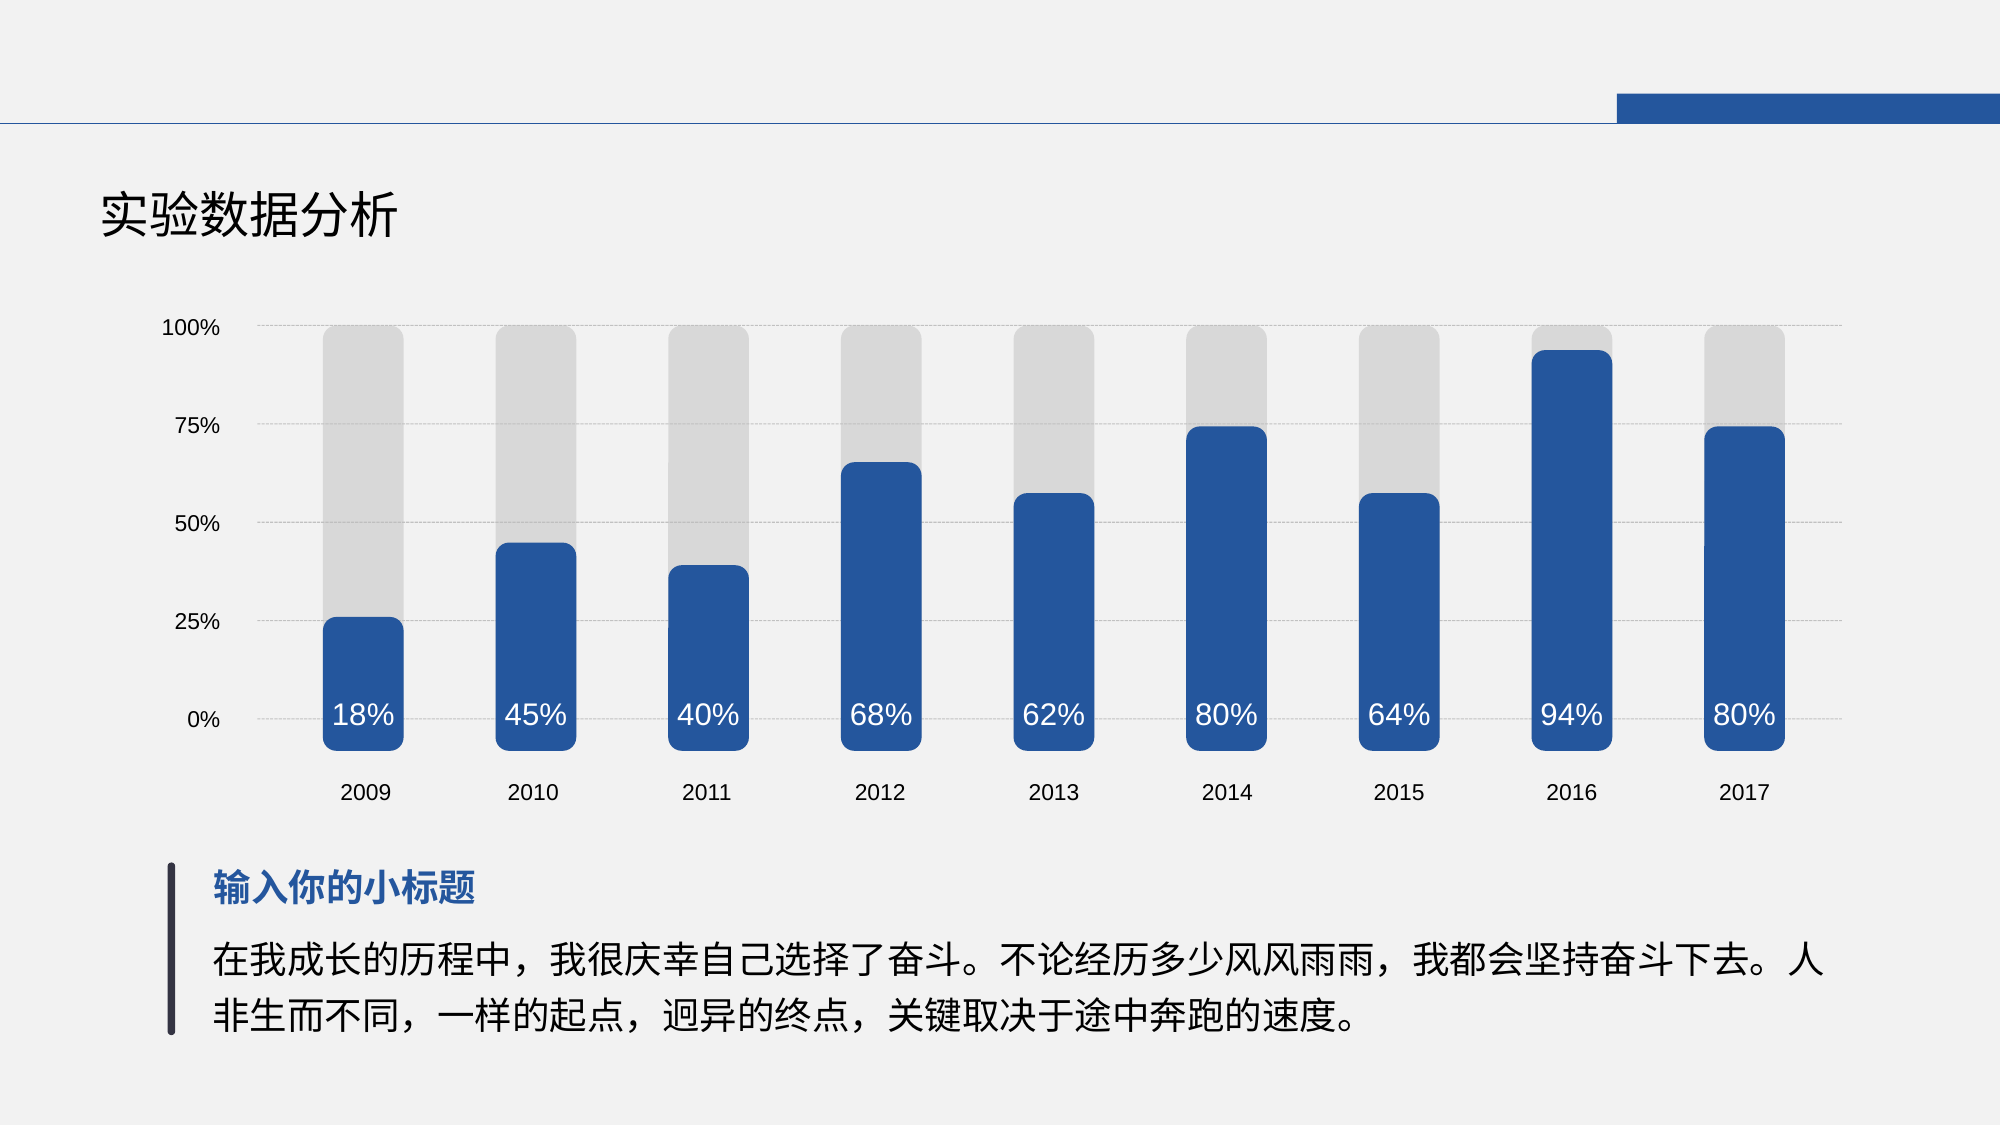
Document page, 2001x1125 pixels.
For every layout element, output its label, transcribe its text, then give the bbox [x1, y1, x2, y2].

text_box 输入你的小标题 [199, 856, 492, 917]
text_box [85, 306, 1842, 826]
text_box 实验数据分析 [84, 176, 415, 251]
text_box [167, 862, 176, 1036]
text_box 在我成长的历程中，我很庆幸自己选择了奋斗。不论经历多少风风雨雨，我都会坚持奋斗下去。人非生而不同，一样的起点，迥异的终点，关键取决于途中奔跑的速度。 [197, 917, 1842, 1045]
